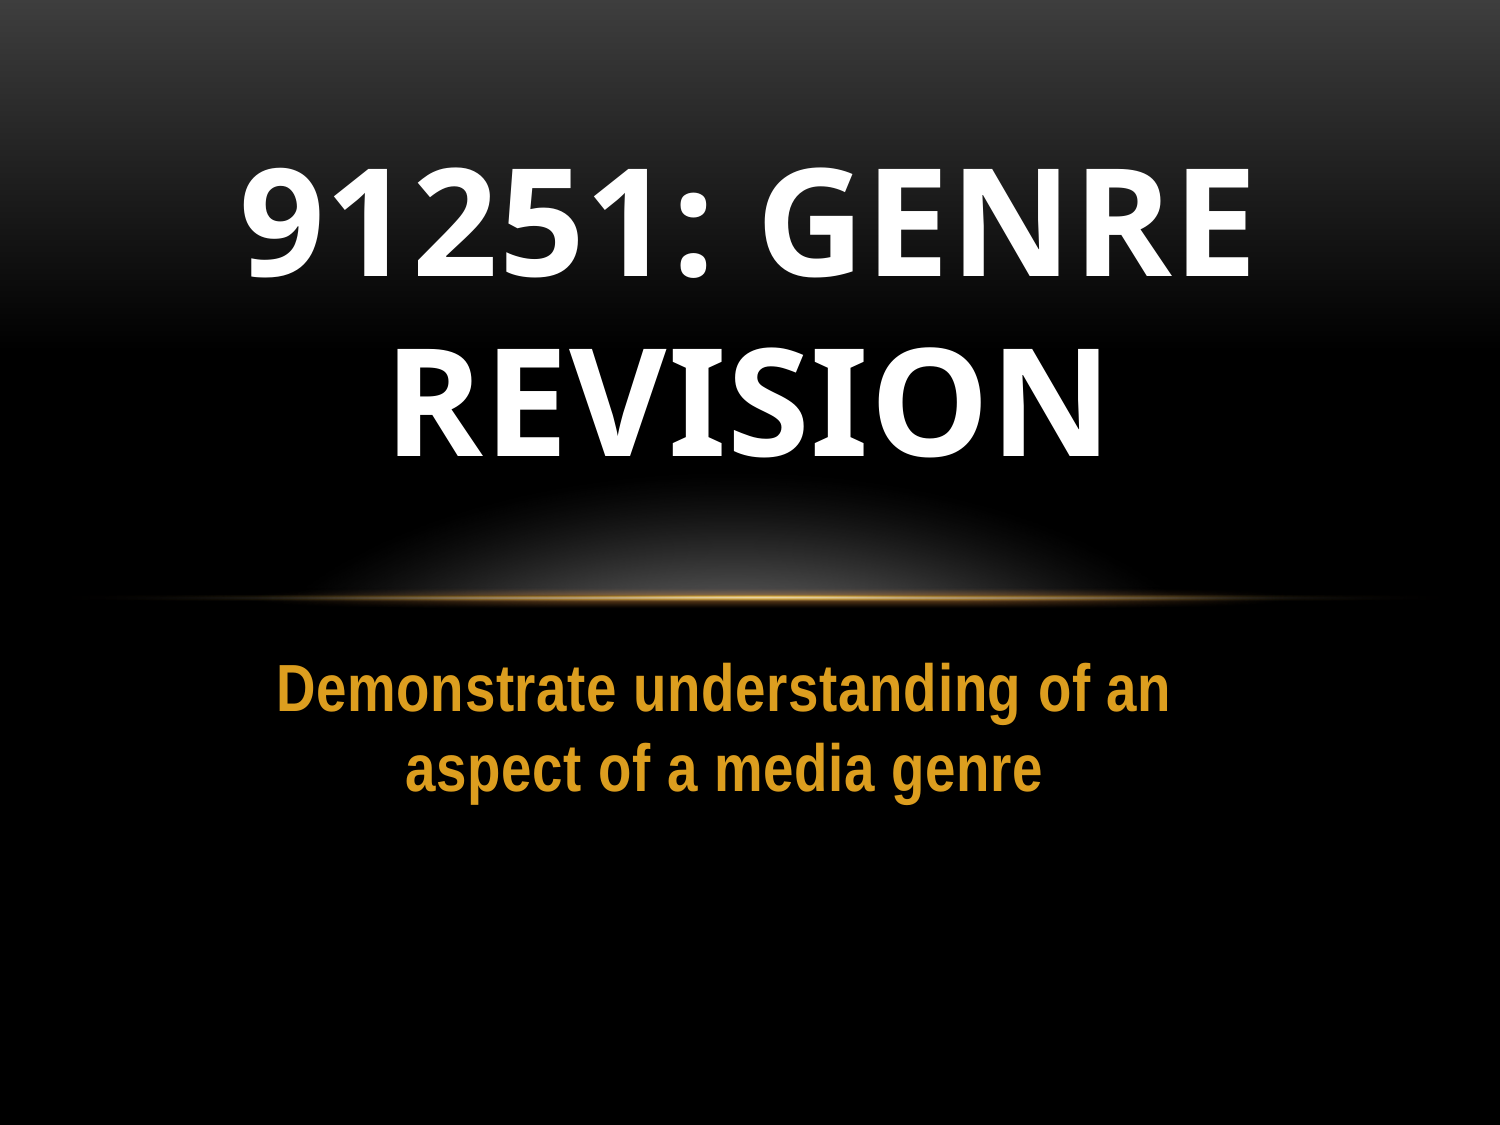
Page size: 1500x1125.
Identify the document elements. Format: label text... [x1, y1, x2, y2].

picture [0, 0, 1500, 750]
subtitle Demonstrate understanding of an aspect of a media genre [200, 674, 1250, 925]
title 91251: GENRE REVISION [112, 432, 1388, 674]
